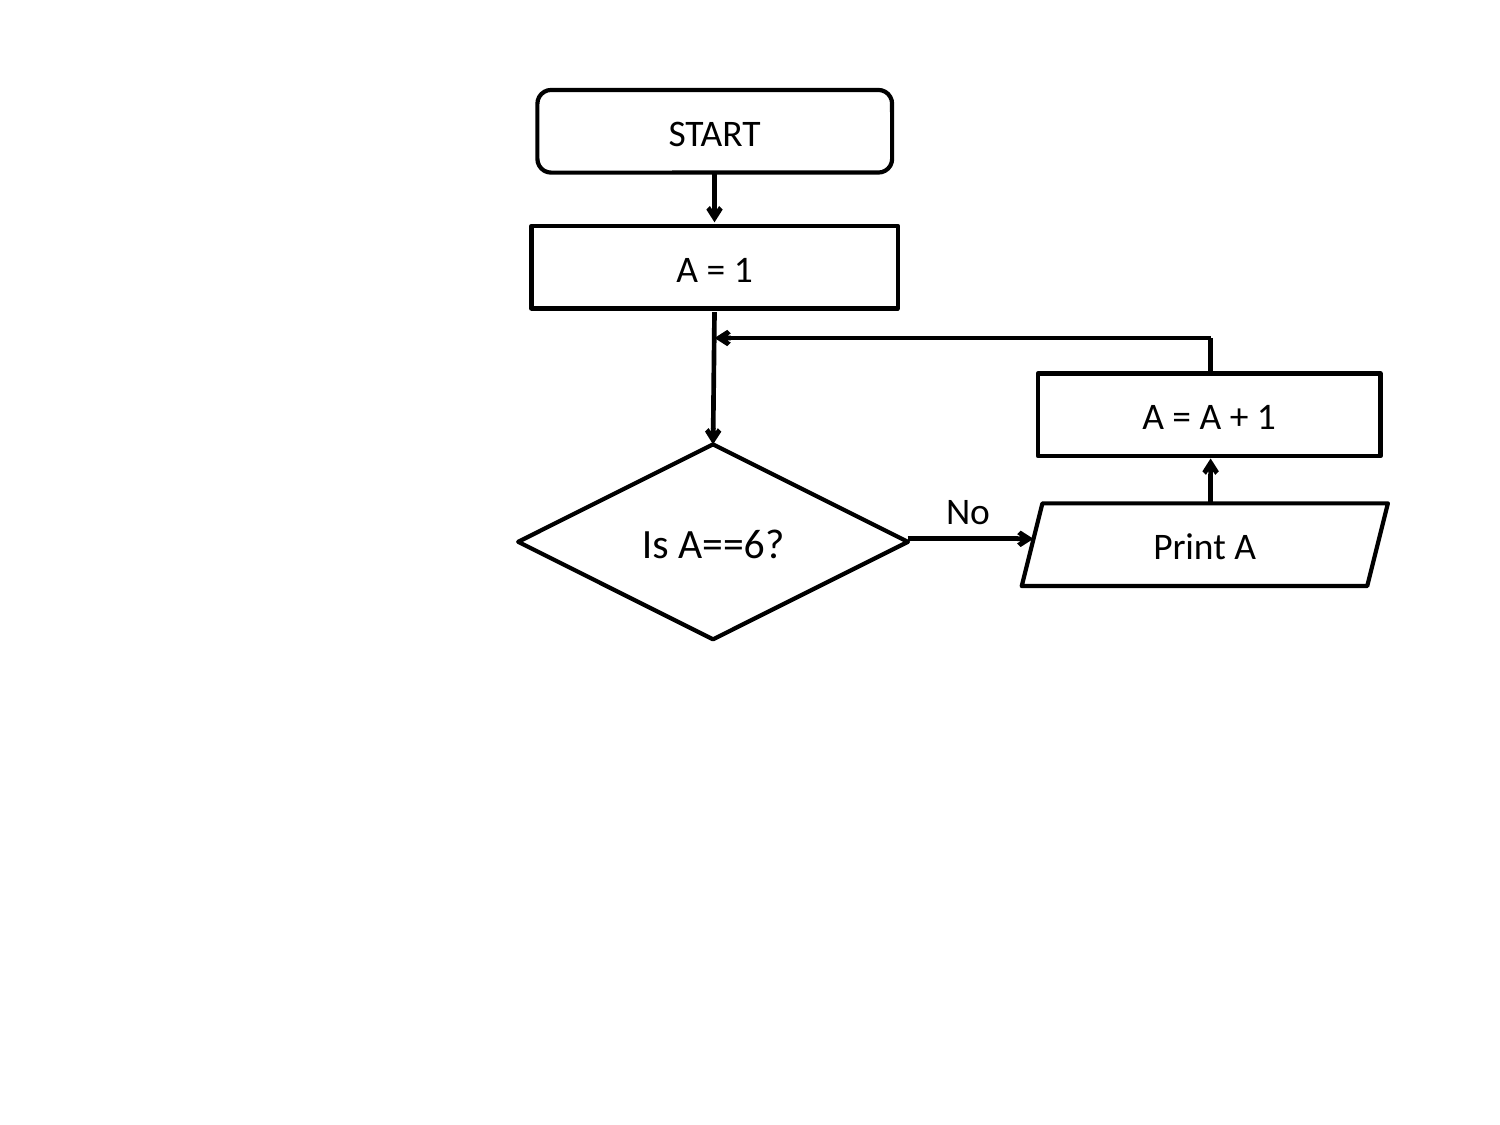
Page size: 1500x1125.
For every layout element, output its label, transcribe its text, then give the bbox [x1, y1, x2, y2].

text_box START [535, 87, 895, 175]
text_box Print A [1019, 501, 1390, 589]
text_box A = 1 [529, 224, 900, 311]
text_box A = A + 1 [1036, 371, 1383, 458]
text_box No [931, 479, 1026, 538]
text_box Is A==6? [516, 445, 907, 642]
